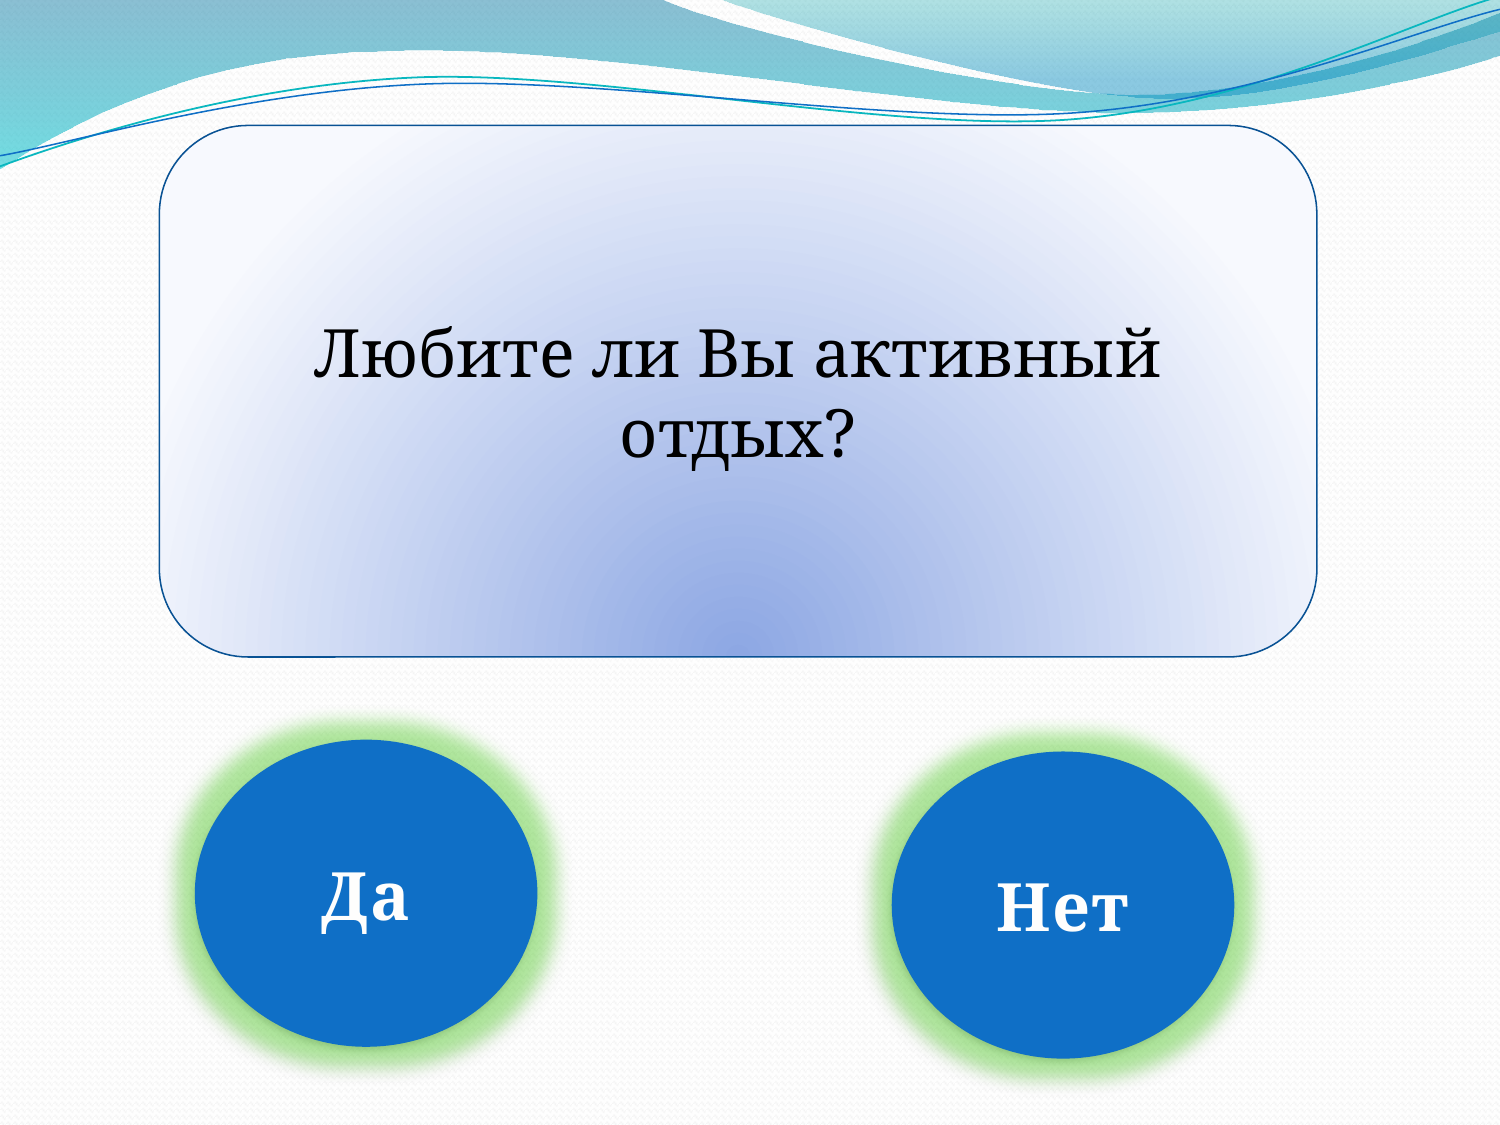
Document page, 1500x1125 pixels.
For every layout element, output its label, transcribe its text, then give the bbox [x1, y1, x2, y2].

text_box Любите ли Вы активный отдых? [158, 124, 1318, 658]
text_box Да [192, 737, 540, 1049]
text_box Нет [889, 749, 1237, 1061]
